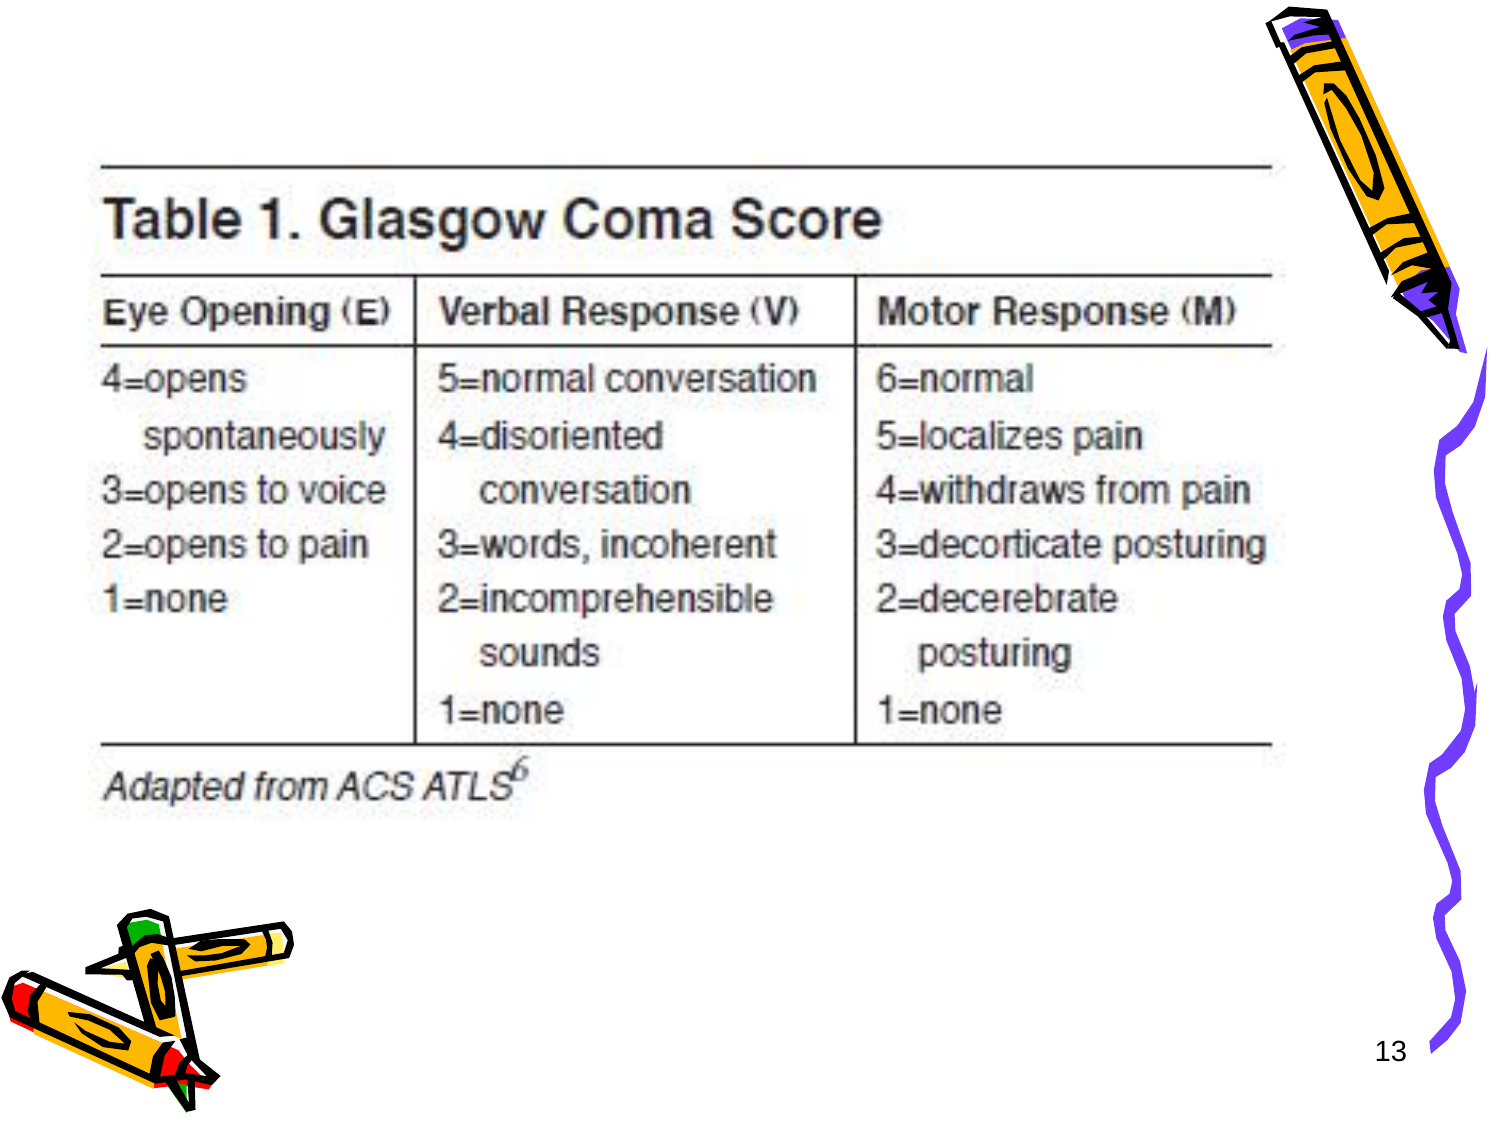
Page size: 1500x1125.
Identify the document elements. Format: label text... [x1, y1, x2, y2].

slide_number 13 [1101, 1024, 1416, 1073]
picture [38, 106, 1286, 847]
